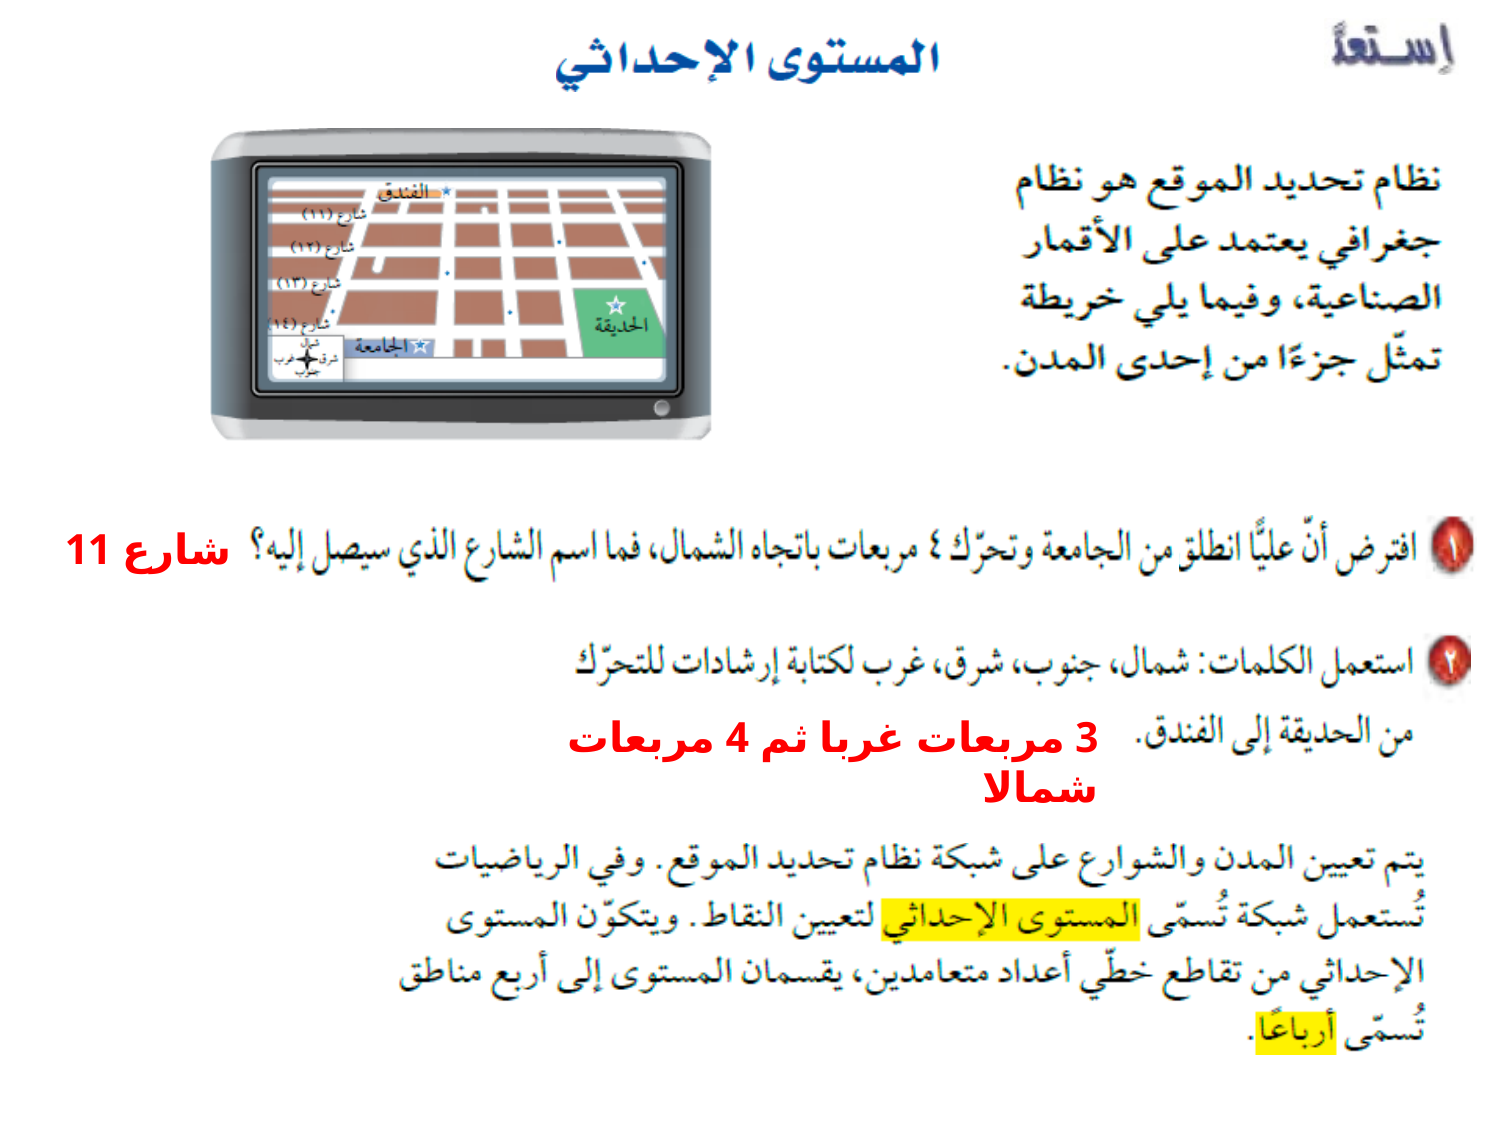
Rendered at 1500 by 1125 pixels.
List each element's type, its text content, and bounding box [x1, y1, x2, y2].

picture [398, 843, 1430, 1055]
text_box شارع 11 [35, 515, 246, 581]
picture [995, 152, 1454, 387]
picture [1323, 18, 1459, 76]
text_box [247, 515, 1477, 585]
picture [210, 128, 713, 442]
text_box 3 مربعات غربا ثم 4 مربعات شمالا [527, 703, 1114, 818]
picture [573, 632, 1471, 762]
picture [555, 34, 944, 92]
